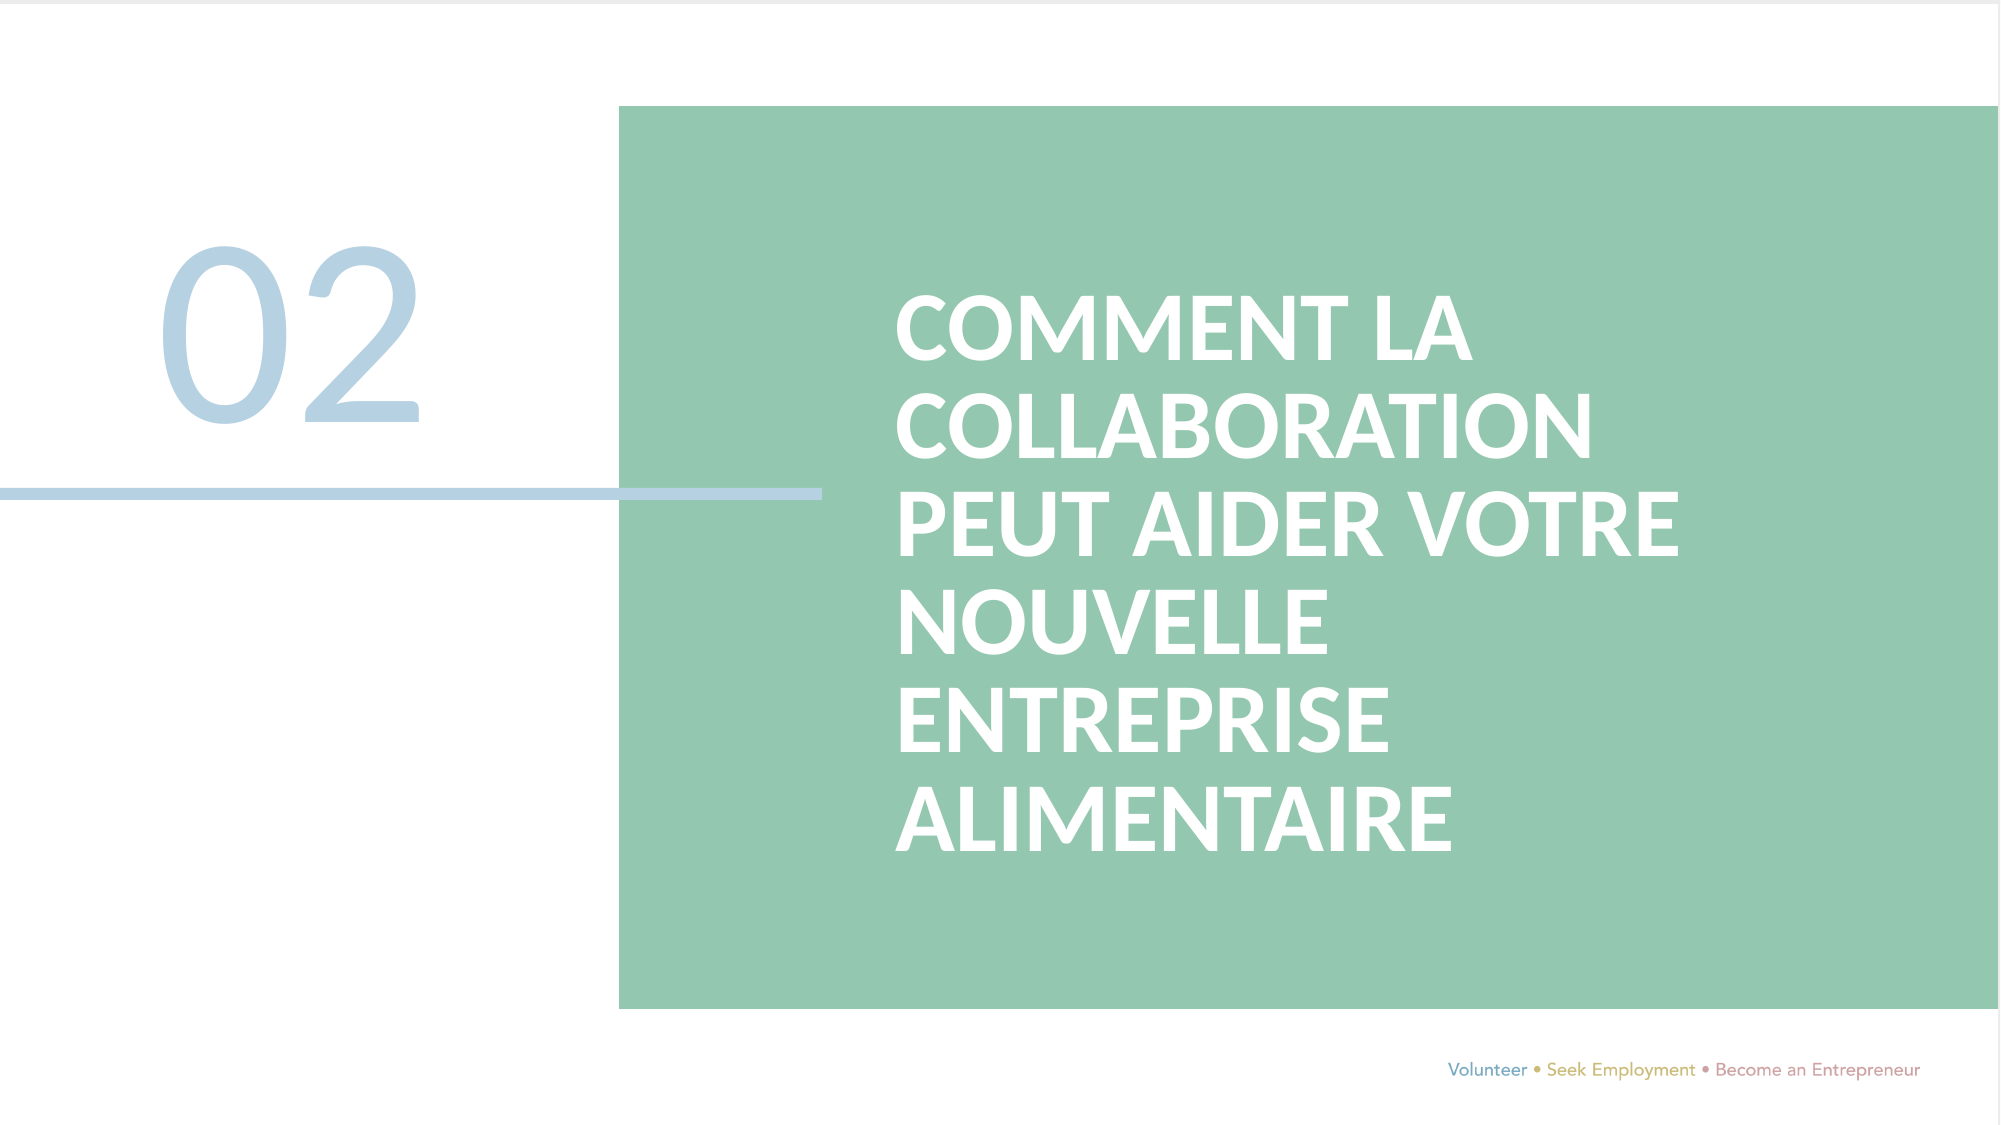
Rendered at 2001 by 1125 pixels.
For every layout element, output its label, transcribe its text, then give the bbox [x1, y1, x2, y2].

list 02 [141, 180, 481, 277]
picture [1418, 1046, 1971, 1103]
list COMMENT LA COLLABORATION PEUT AIDER VOTRE NOUVELLE ENTREPRISE ALIMENTAIRE [880, 274, 1716, 881]
